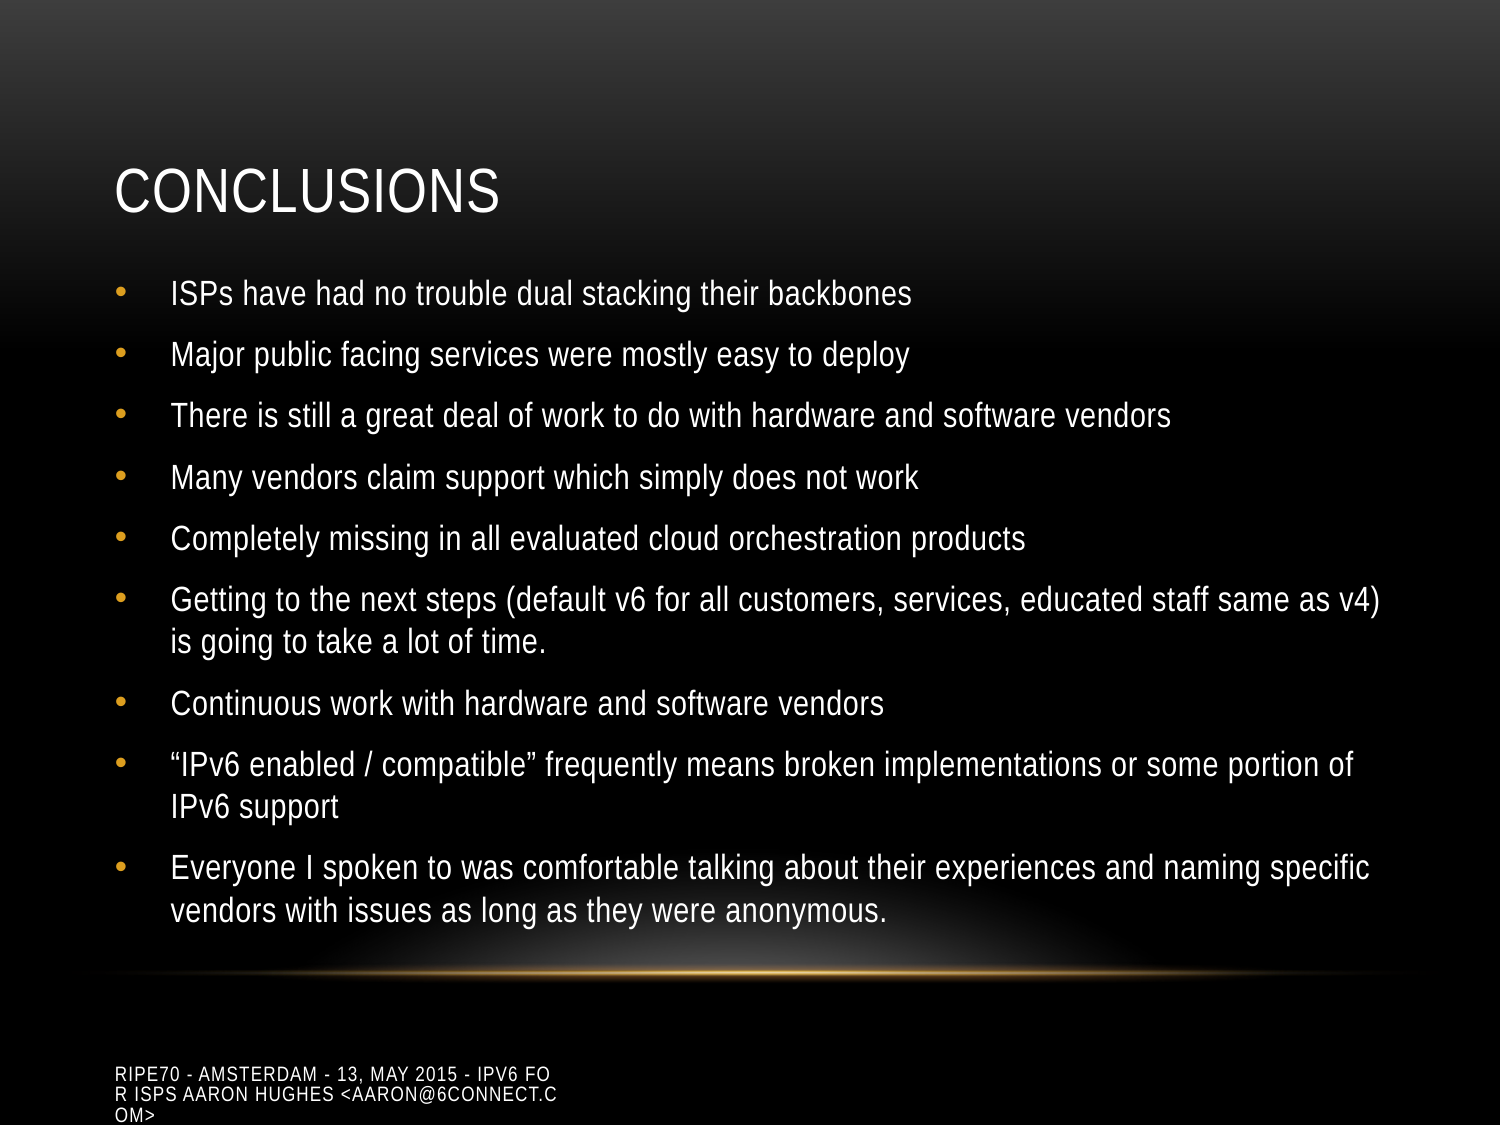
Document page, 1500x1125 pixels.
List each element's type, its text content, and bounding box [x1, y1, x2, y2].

picture [0, 0, 1500, 1125]
title conclusions [99, 45, 1400, 233]
footer RIPE70 - Amsterdam - 13, May 2015 - IPv6 for ISPs Aaron Hughes <aaron@6connect.com> [99, 1042, 575, 1103]
list ISPs have had no trouble dual stacking their backbones Major public facing services were mostly easy to deploy There is still a great deal of work to do with hardware and software vendors Many vendors claim support which simply does not work Completely missing in all evaluated cloud orchestration products Getting to the next steps (default v6 for all customers, services, educated staff same as v4) is going to take a lot of time. Continuous work with hardware and software vendors “IPv6 enabled / compatible” frequently means broken implementations or some portion of IPv6 support Everyone I spoken to was comfortable talking about their experiences and naming specific vendors with issues as long as they were anonymous. [99, 262, 1400, 938]
